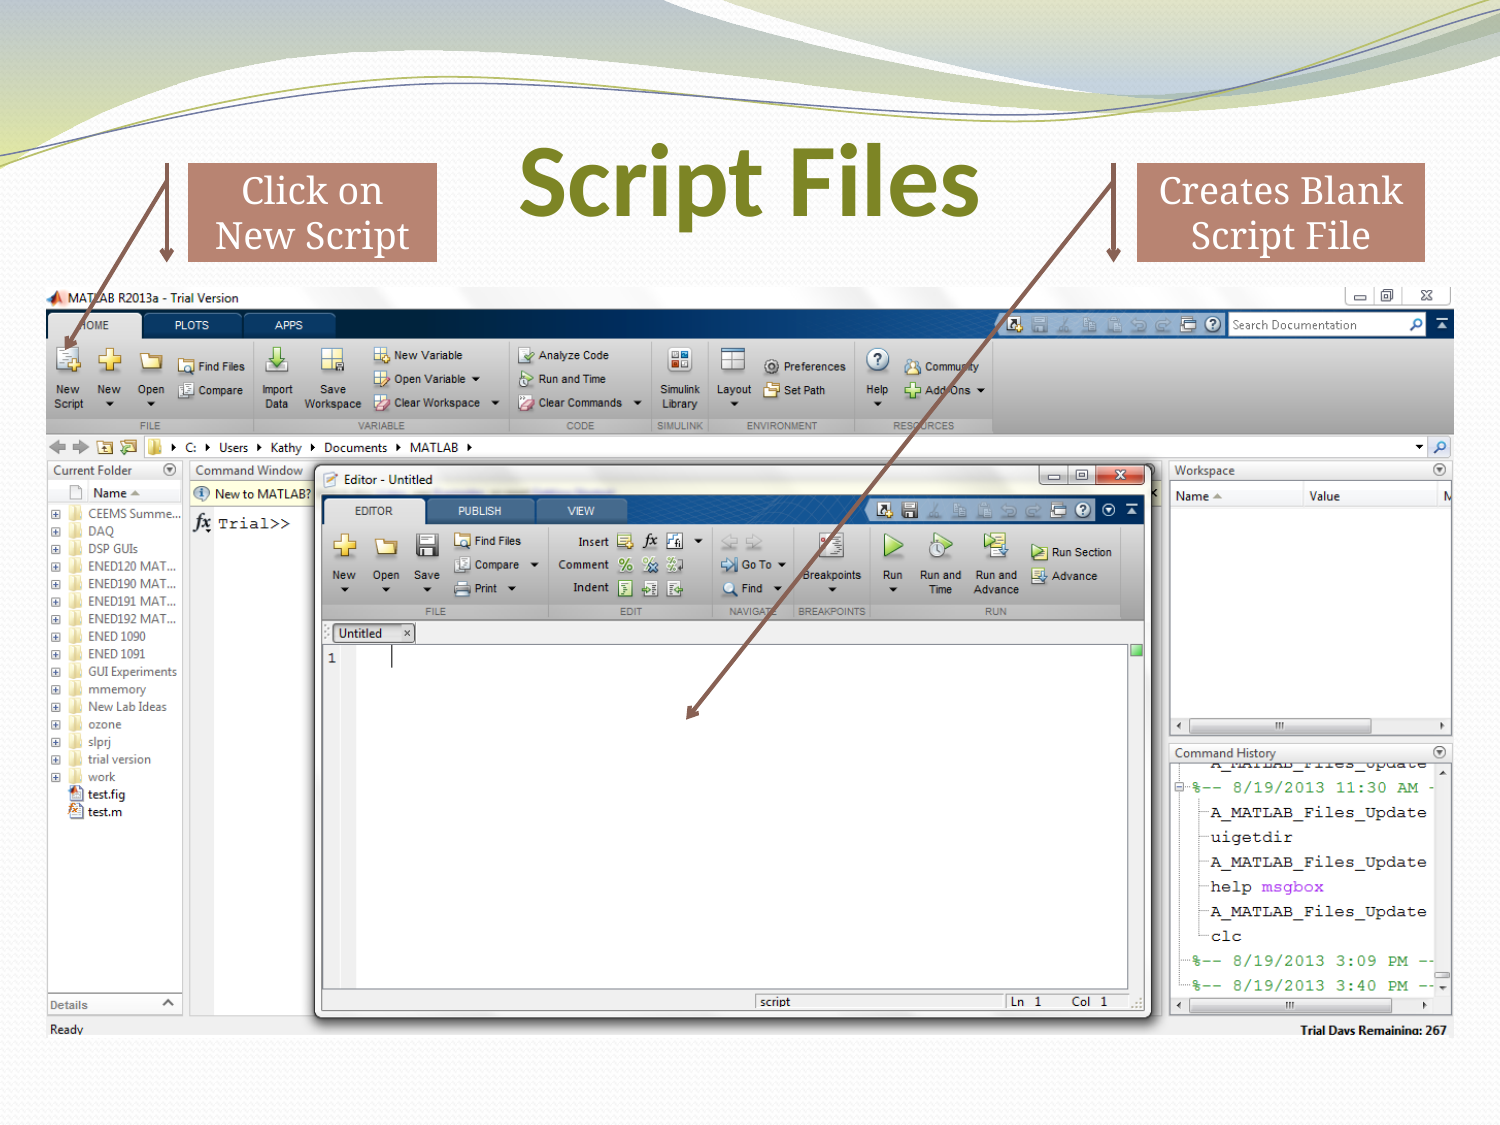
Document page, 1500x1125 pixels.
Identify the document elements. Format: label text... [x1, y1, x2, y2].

text_box Click on New Script [101, 162, 175, 286]
text_box Creates Blank Script File [1137, 163, 1425, 262]
text_box Creates Blank Script File [1027, 162, 1121, 286]
picture [46, 287, 1454, 1038]
text_box Click on New Script [188, 163, 437, 262]
title Script Files [75, 50, 1425, 238]
